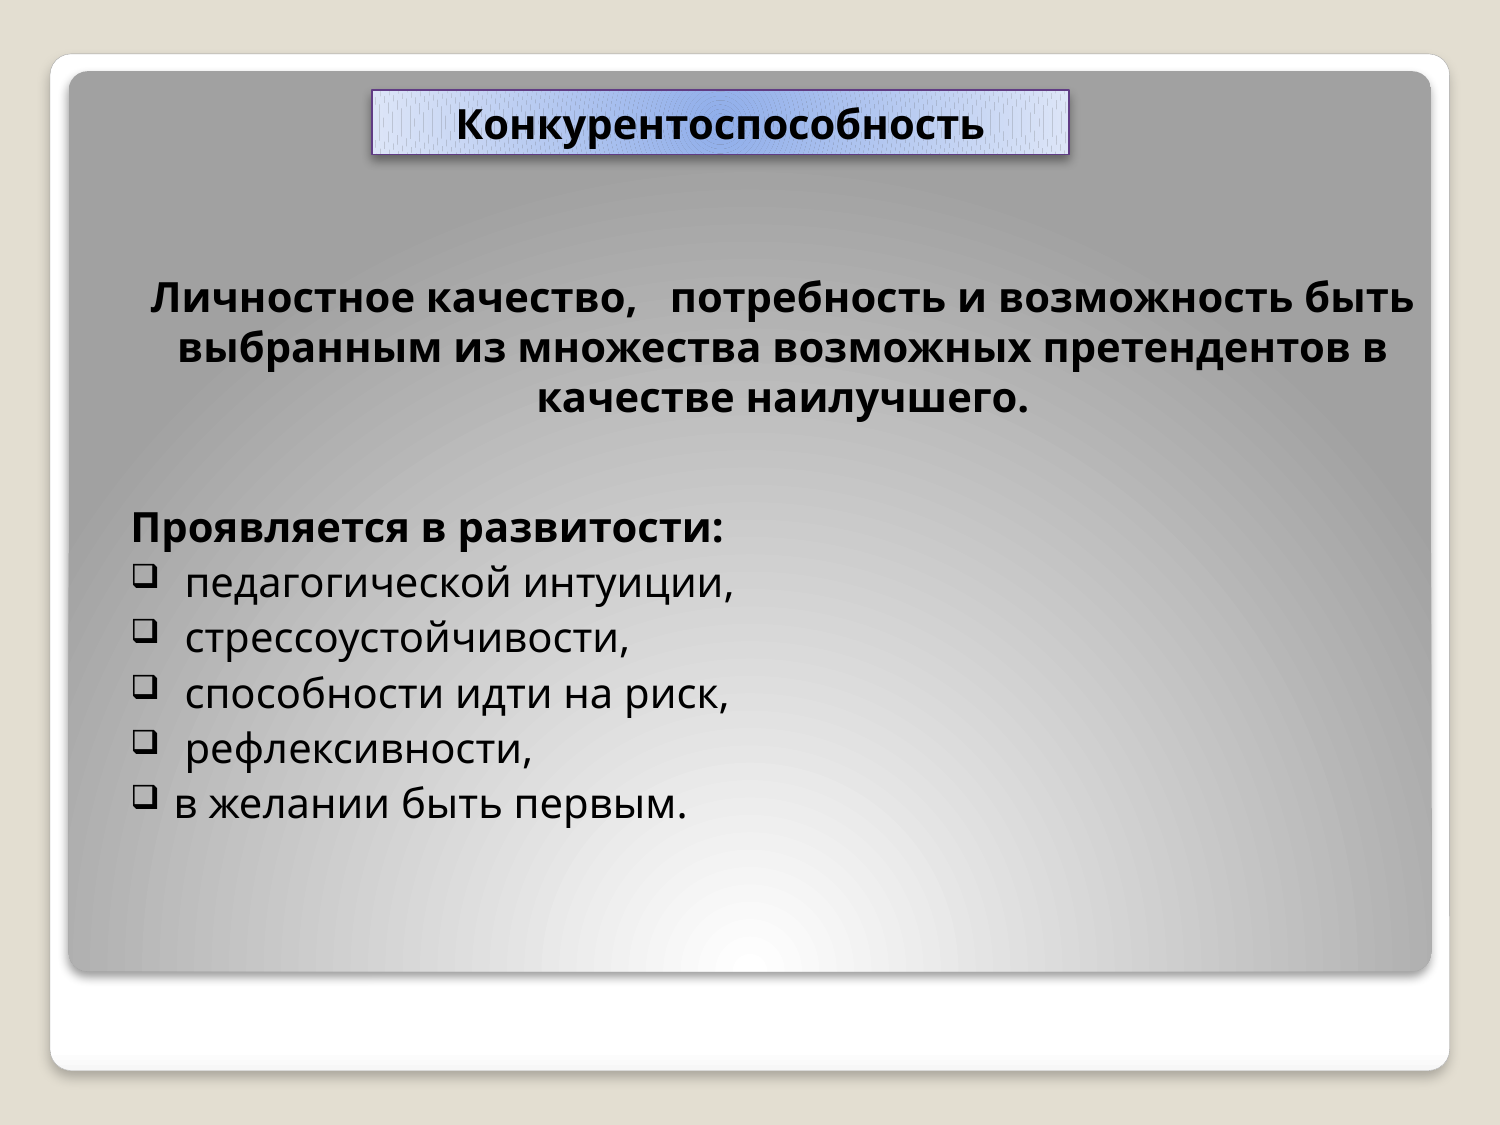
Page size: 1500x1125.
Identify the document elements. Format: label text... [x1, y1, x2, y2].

list Личностное качество, потребность и возможность быть выбранным из множества возможных претендентов в качестве наилучшего. Проявляется в развитости: педагогической интуиции, стрессоустойчивости, способности идти на риск, рефлексивности, в желании быть первым. [100, 255, 1451, 433]
text_box Конкурентоспособность [371, 89, 1070, 155]
